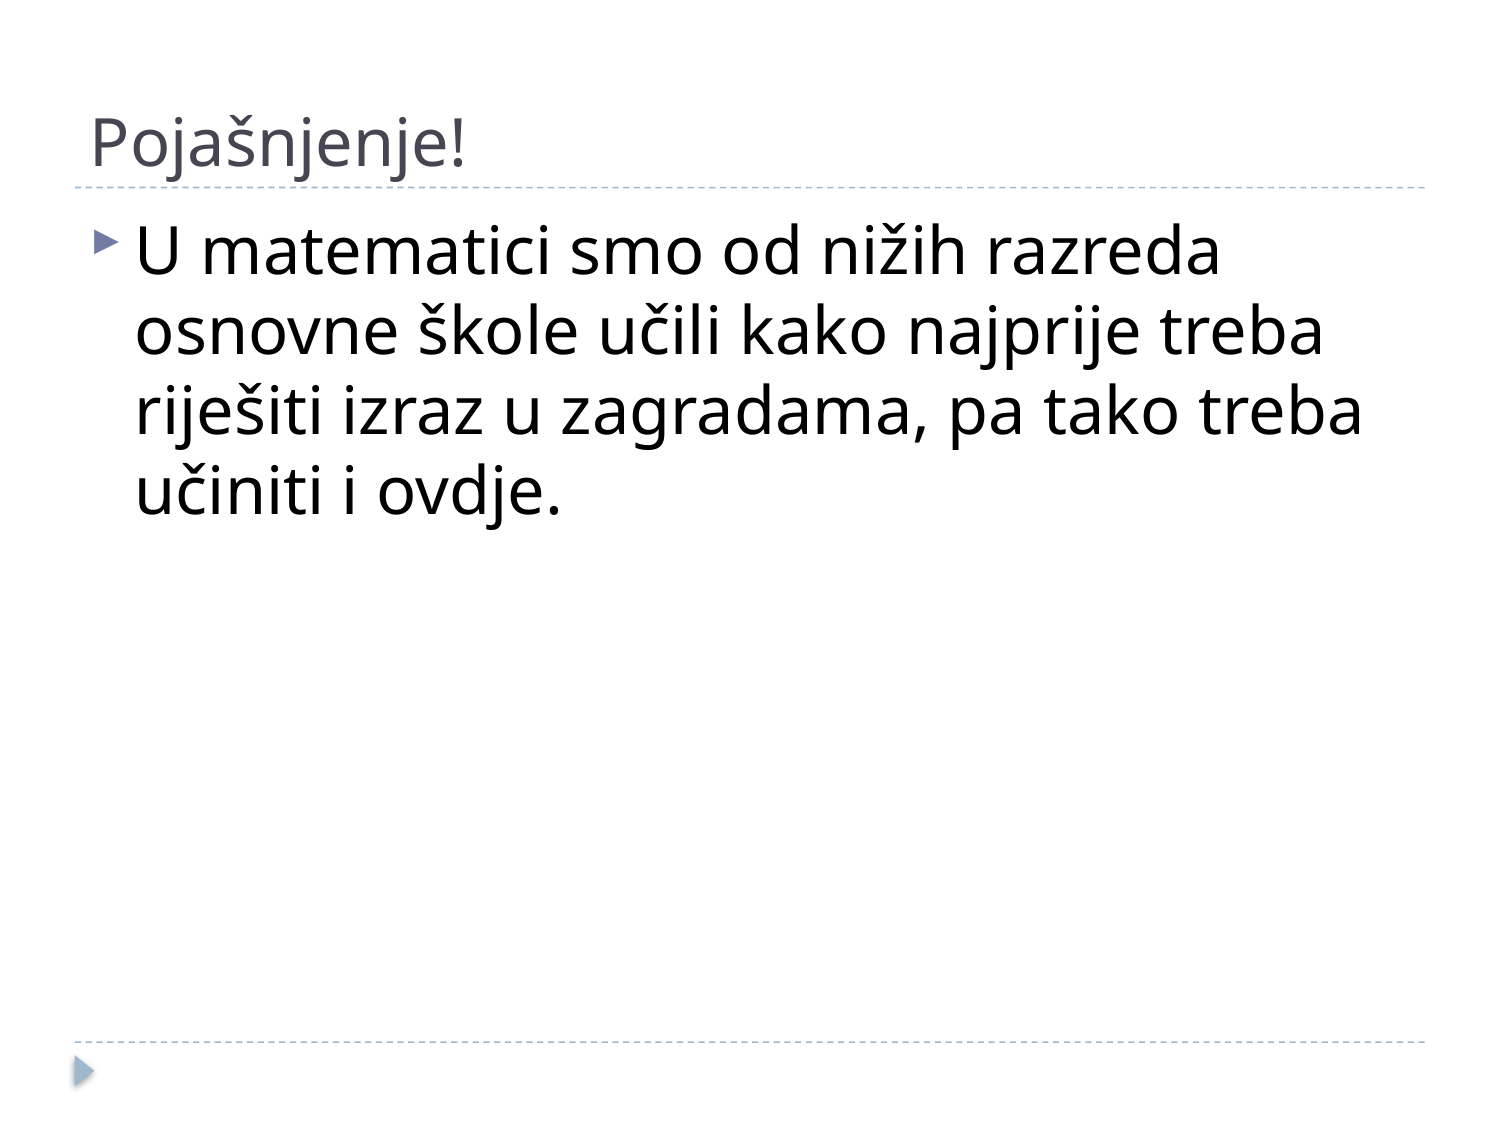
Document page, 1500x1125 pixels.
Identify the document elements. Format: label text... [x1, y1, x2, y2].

title Pojašnjenje! [75, 24, 1425, 188]
list U matematici smo od nižih razreda osnovne škole učili kako najprije treba riješiti izraz u zagradama, pa tako treba učiniti i ovdje. [75, 200, 1425, 1010]
